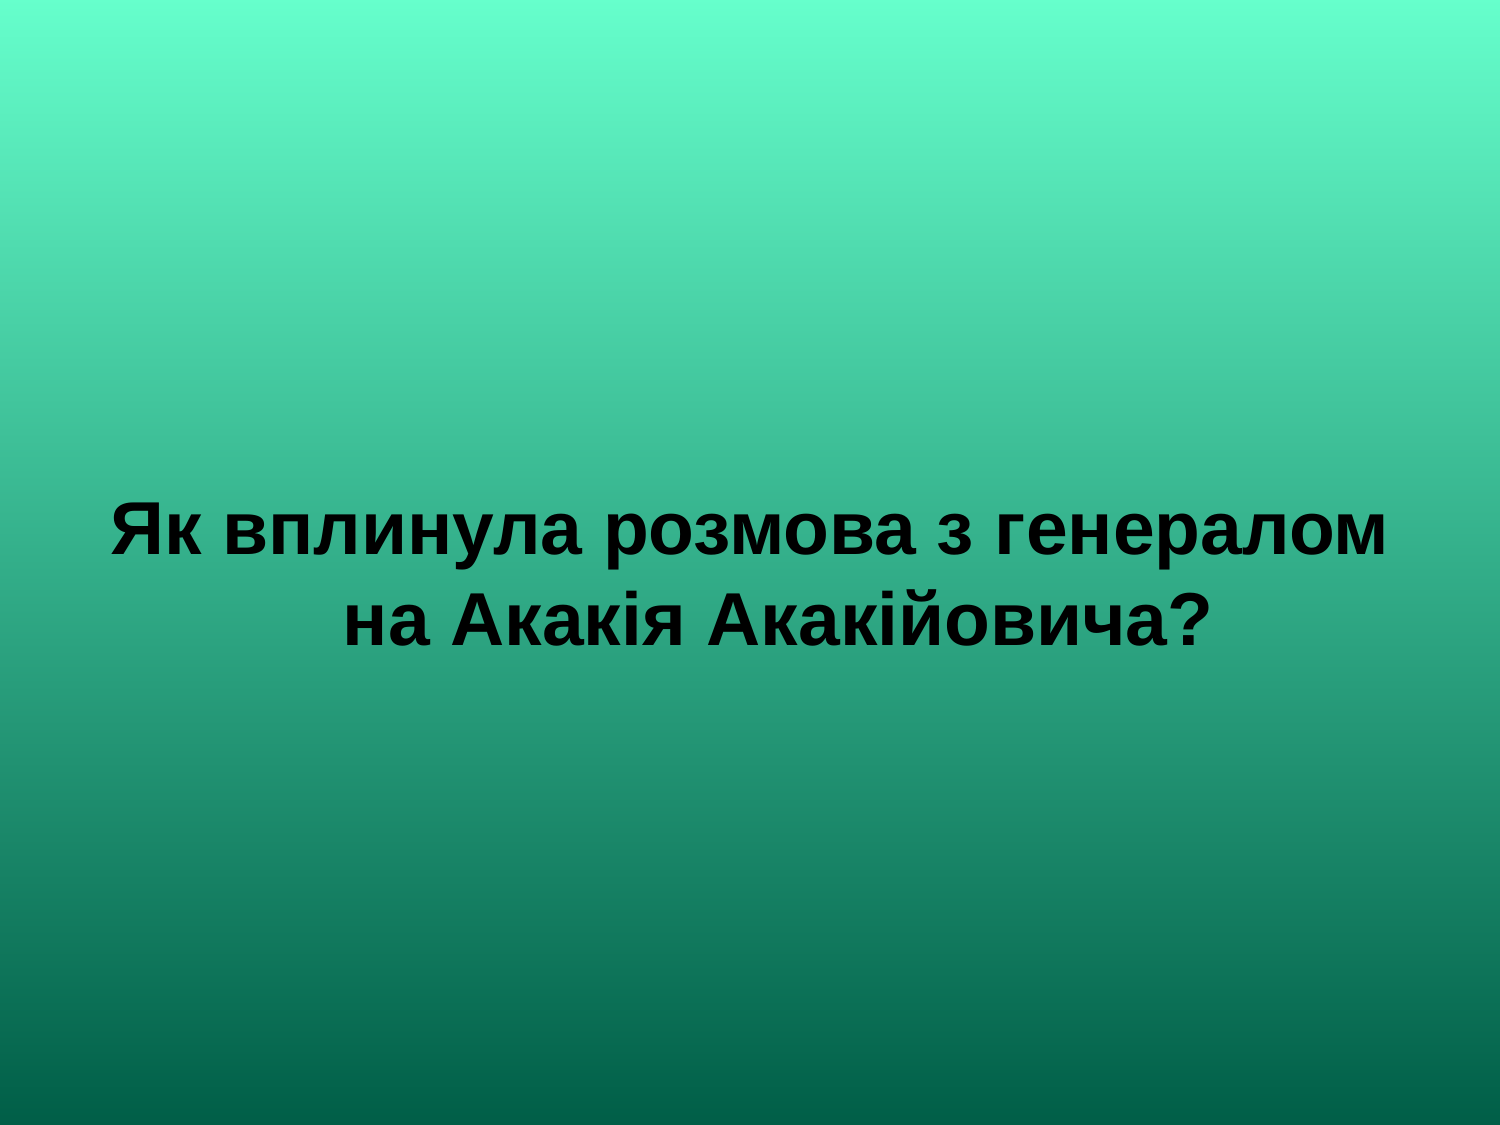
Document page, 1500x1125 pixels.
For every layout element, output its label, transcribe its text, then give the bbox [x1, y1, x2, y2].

list Як вплинула розмова з генералом на Акакія Акакійовича? [74, 262, 1426, 1006]
